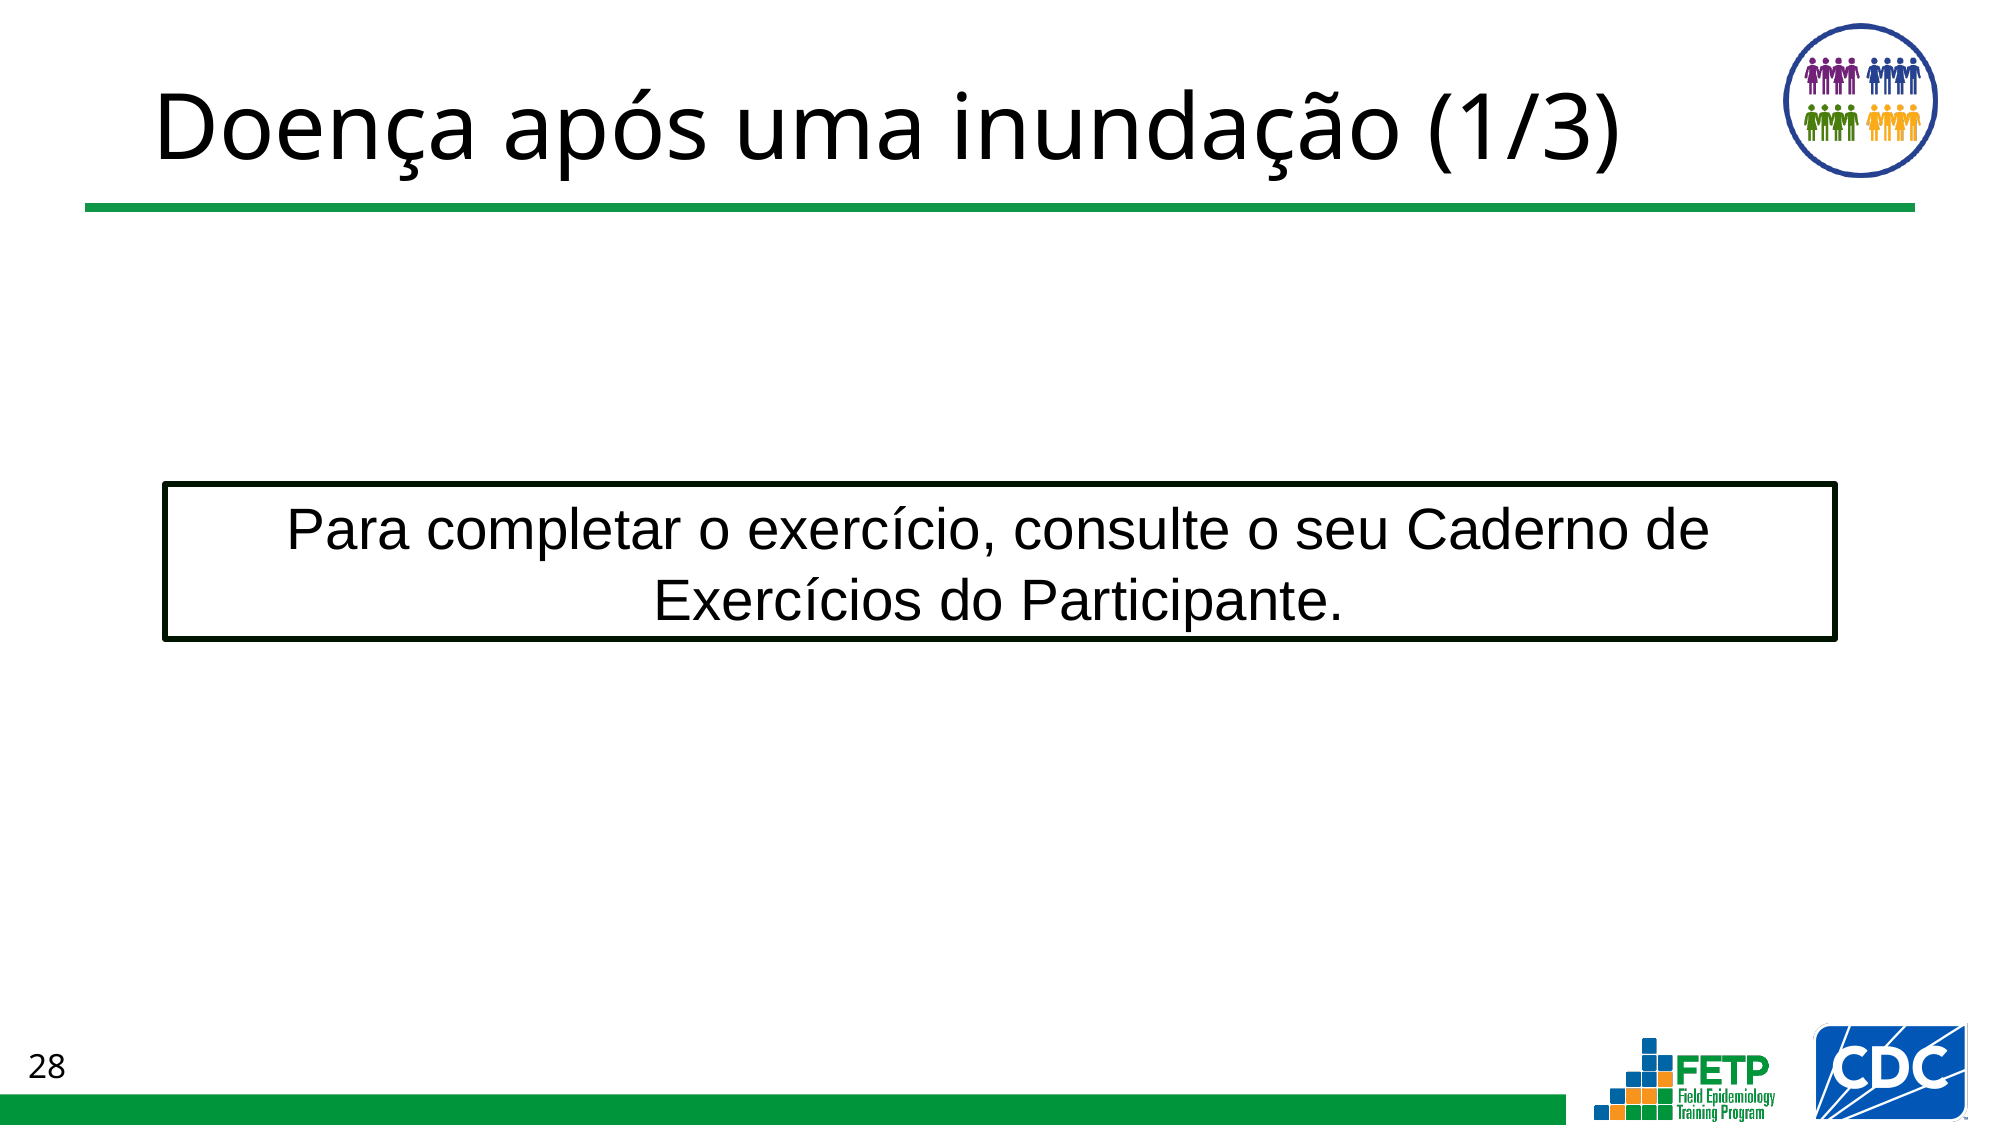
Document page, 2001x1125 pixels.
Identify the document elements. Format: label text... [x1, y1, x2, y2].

picture [1813, 1023, 1968, 1122]
title Doença após uma inundação (1/3) [137, 73, 1738, 205]
picture [1594, 1038, 1775, 1122]
picture [1783, 23, 1938, 178]
